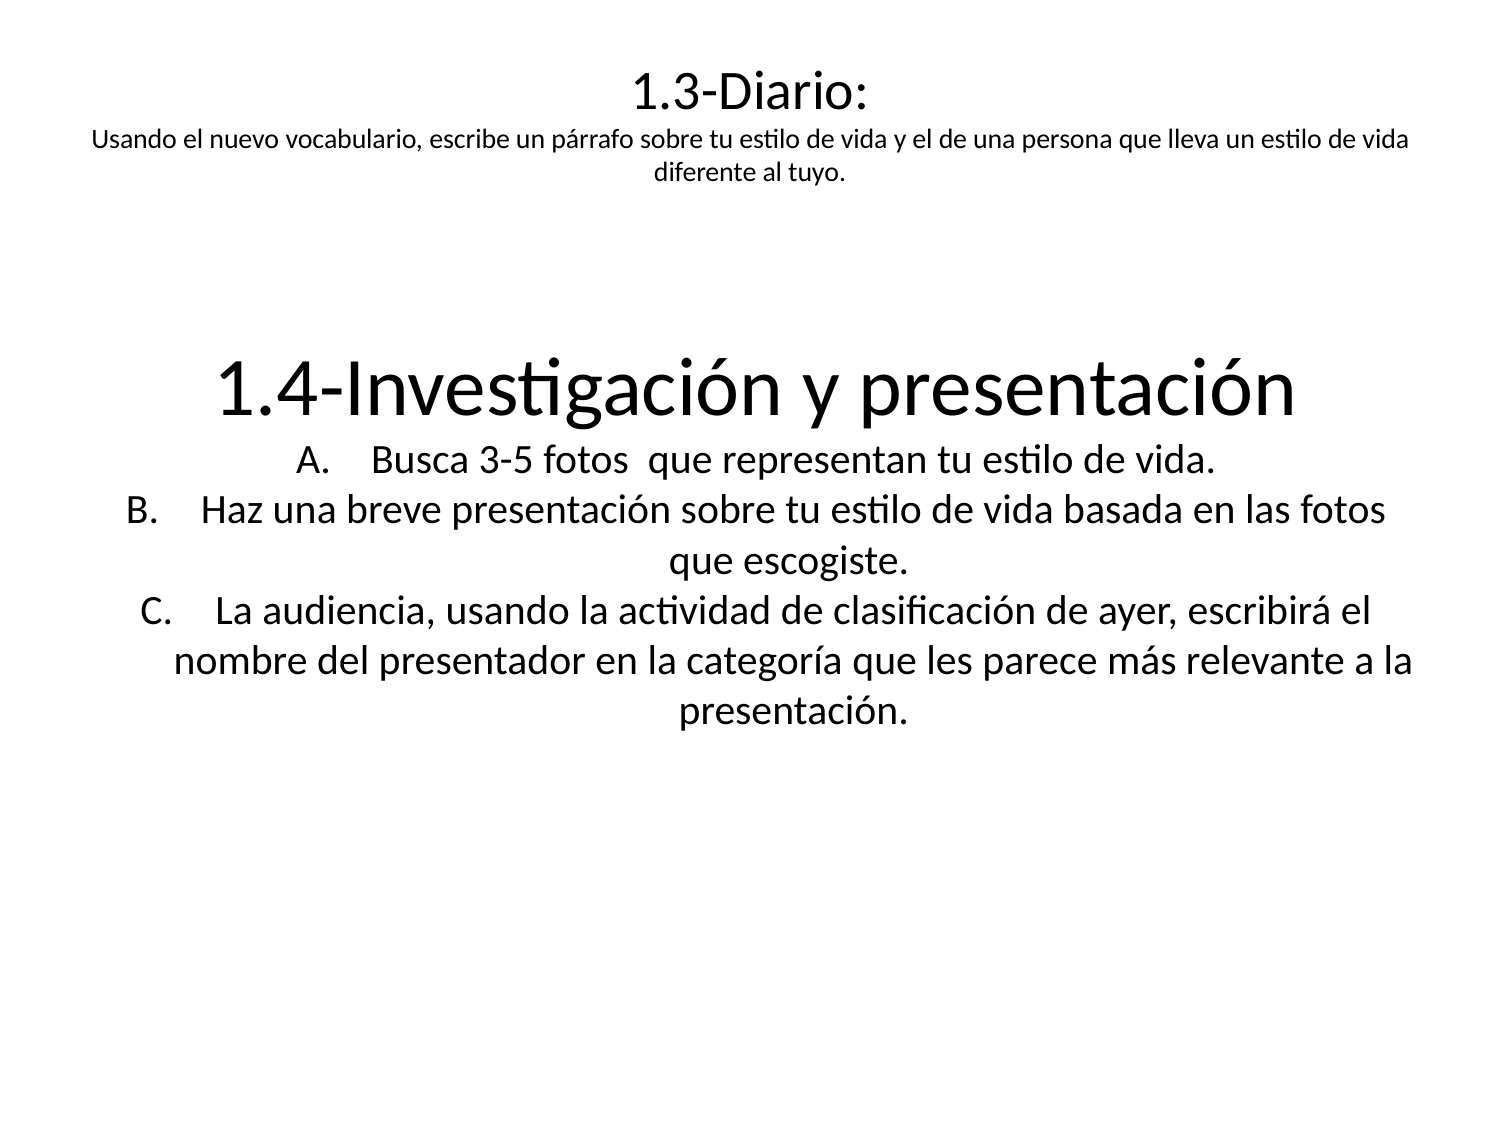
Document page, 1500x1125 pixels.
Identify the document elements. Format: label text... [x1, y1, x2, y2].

text_box 1.4-Investigación y presentación Busca 3-5 fotos que representan tu estilo de vida. Haz una breve presentación sobre tu estilo de vida basada en las fotos que escogiste. La audiencia, usando la actividad de clasificación de ayer, escribirá el nombre del presentador en la categoría que les parece más relevante a la presentación. [74, 324, 1438, 740]
title 1.3-Diario: Usando el nuevo vocabulario, escribe un párrafo sobre tu estilo de vida y el de una persona que lleva un estilo de vida diferente al tuyo. [75, 45, 1425, 263]
